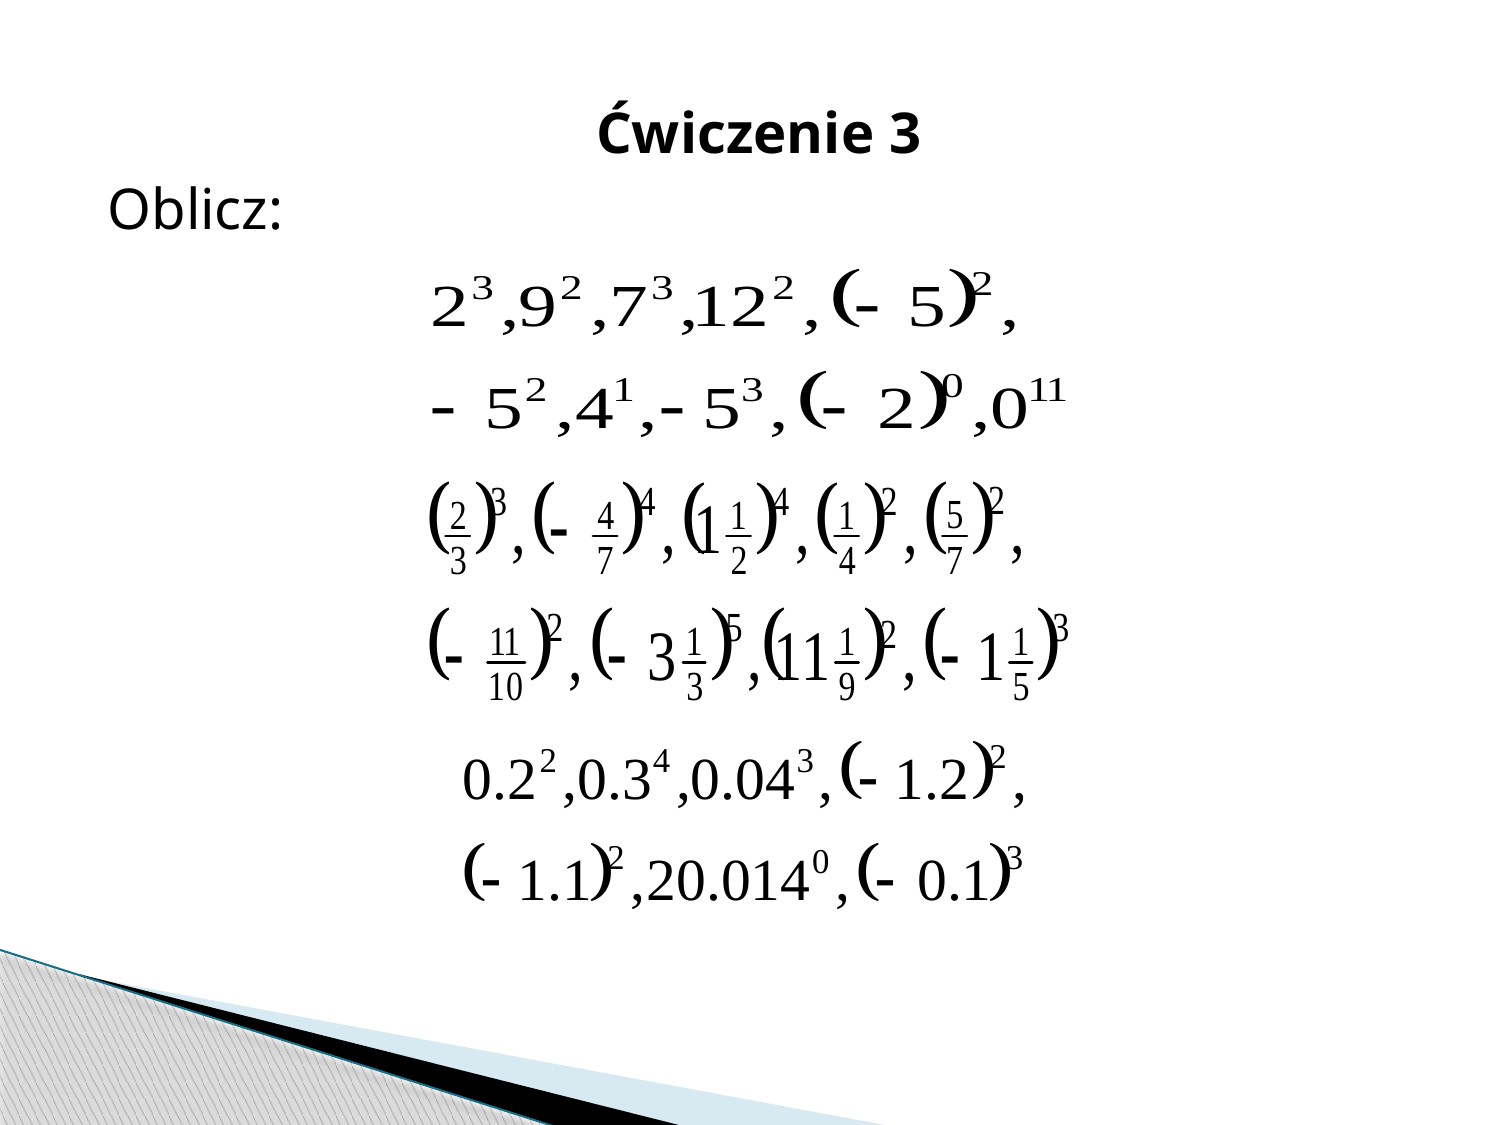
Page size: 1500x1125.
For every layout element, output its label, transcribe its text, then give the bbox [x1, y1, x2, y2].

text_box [418, 467, 1081, 717]
list Ćwiczenie 3 Oblicz: [75, 90, 1425, 986]
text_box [418, 255, 1085, 455]
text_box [454, 727, 1037, 928]
